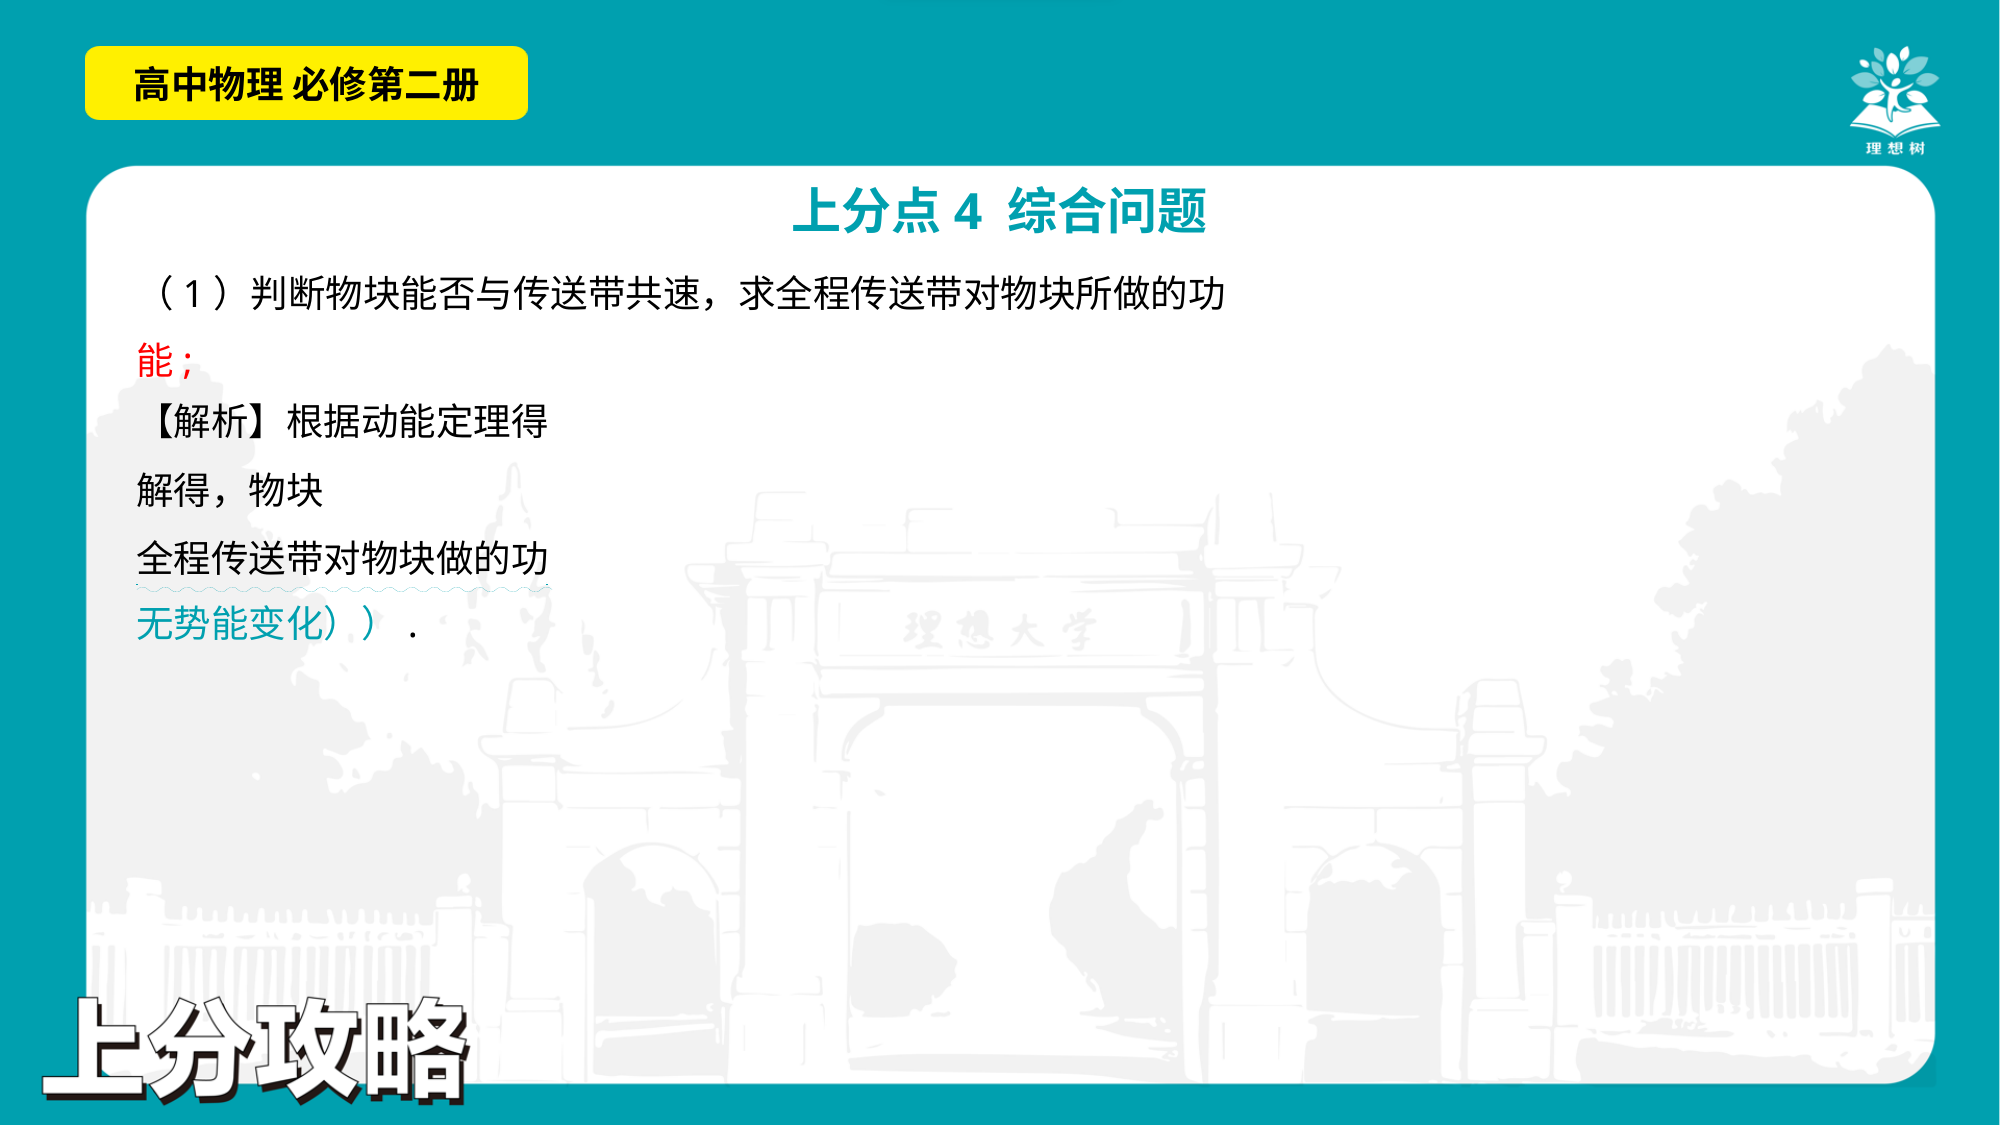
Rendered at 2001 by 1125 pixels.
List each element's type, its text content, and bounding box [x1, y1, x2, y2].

text_box . . [135, 515, 907, 586]
picture [0, 0, 2000, 1125]
